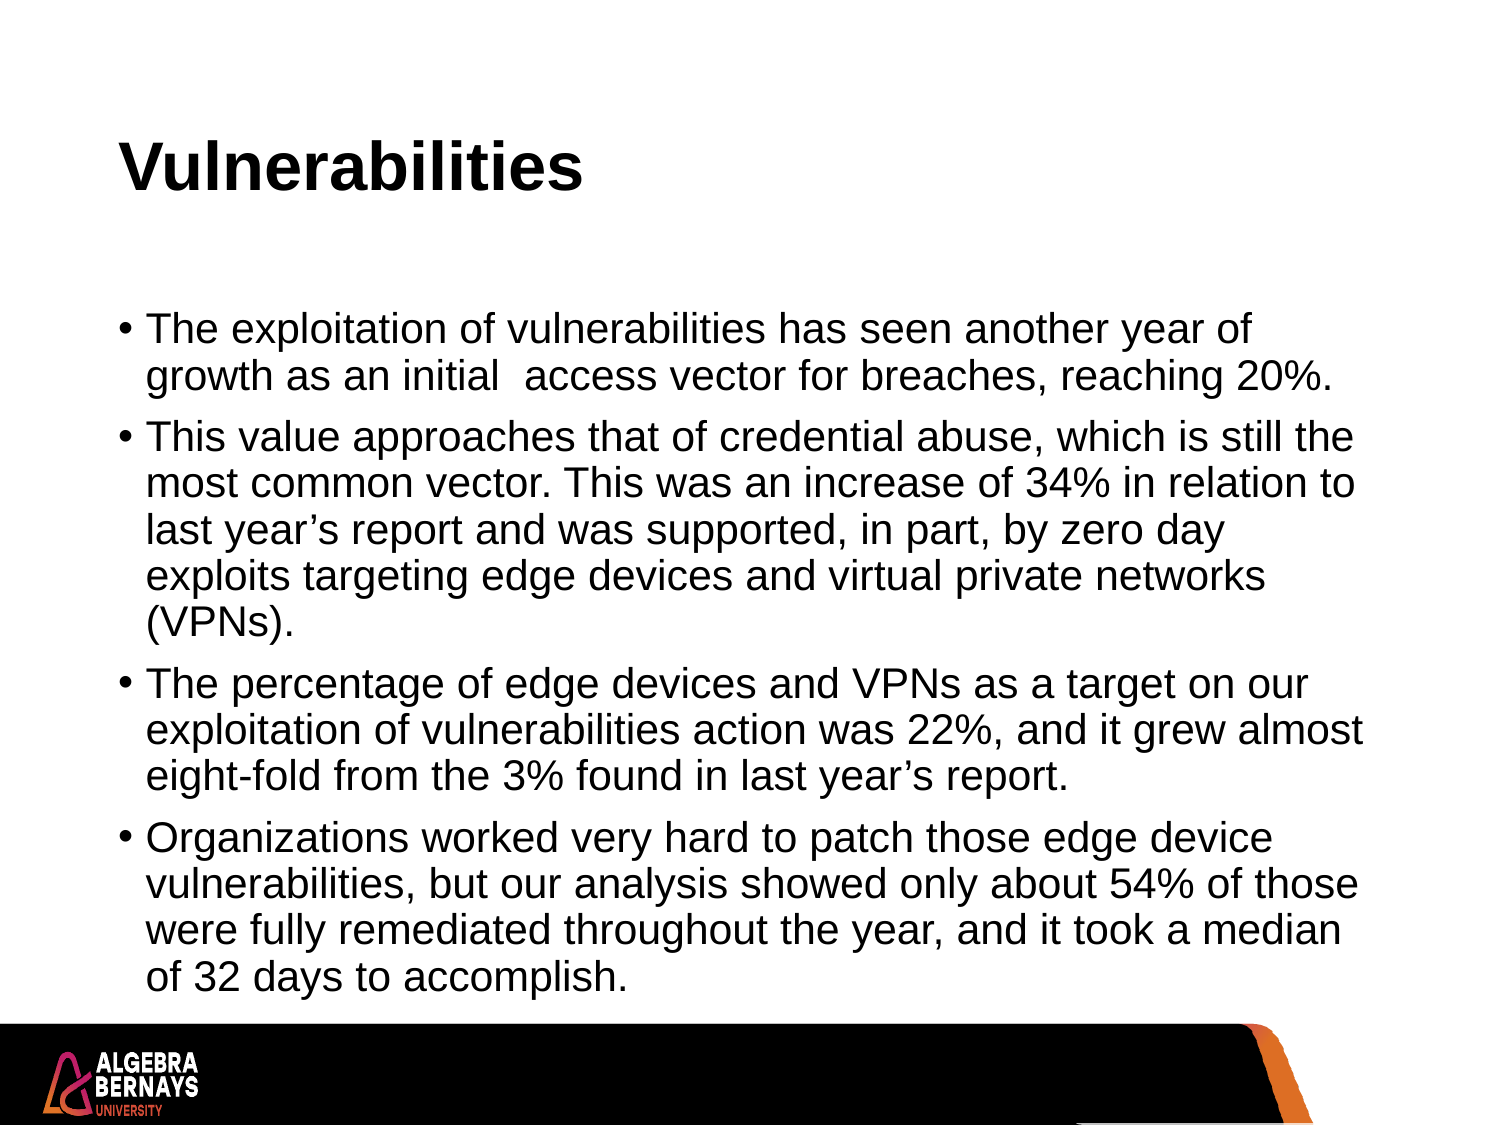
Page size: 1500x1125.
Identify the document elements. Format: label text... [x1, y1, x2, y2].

title Vulnerabilities [103, 59, 1397, 278]
picture [0, 1023, 1468, 1125]
list The exploitation of vulnerabilities has seen another year of growth as an initial access vector for breaches, reaching 20%. This value approaches that of credential abuse, which is still the most common vector. This was an increase of 34% in relation to last year’s report and was supported, in part, by zero day exploits targeting edge devices and virtual private networks (VPNs). The percentage of edge devices and VPNs as a target on our exploitation of vulnerabilities action was 22%, and it grew almost eight-fold from the 3% found in last year’s report. Organizations worked very hard to patch those edge device vulnerabilities, but our analysis showed only about 54% of those were fully remediated throughout the year, and it took a median of 32 days to accomplish. [103, 299, 1397, 1014]
